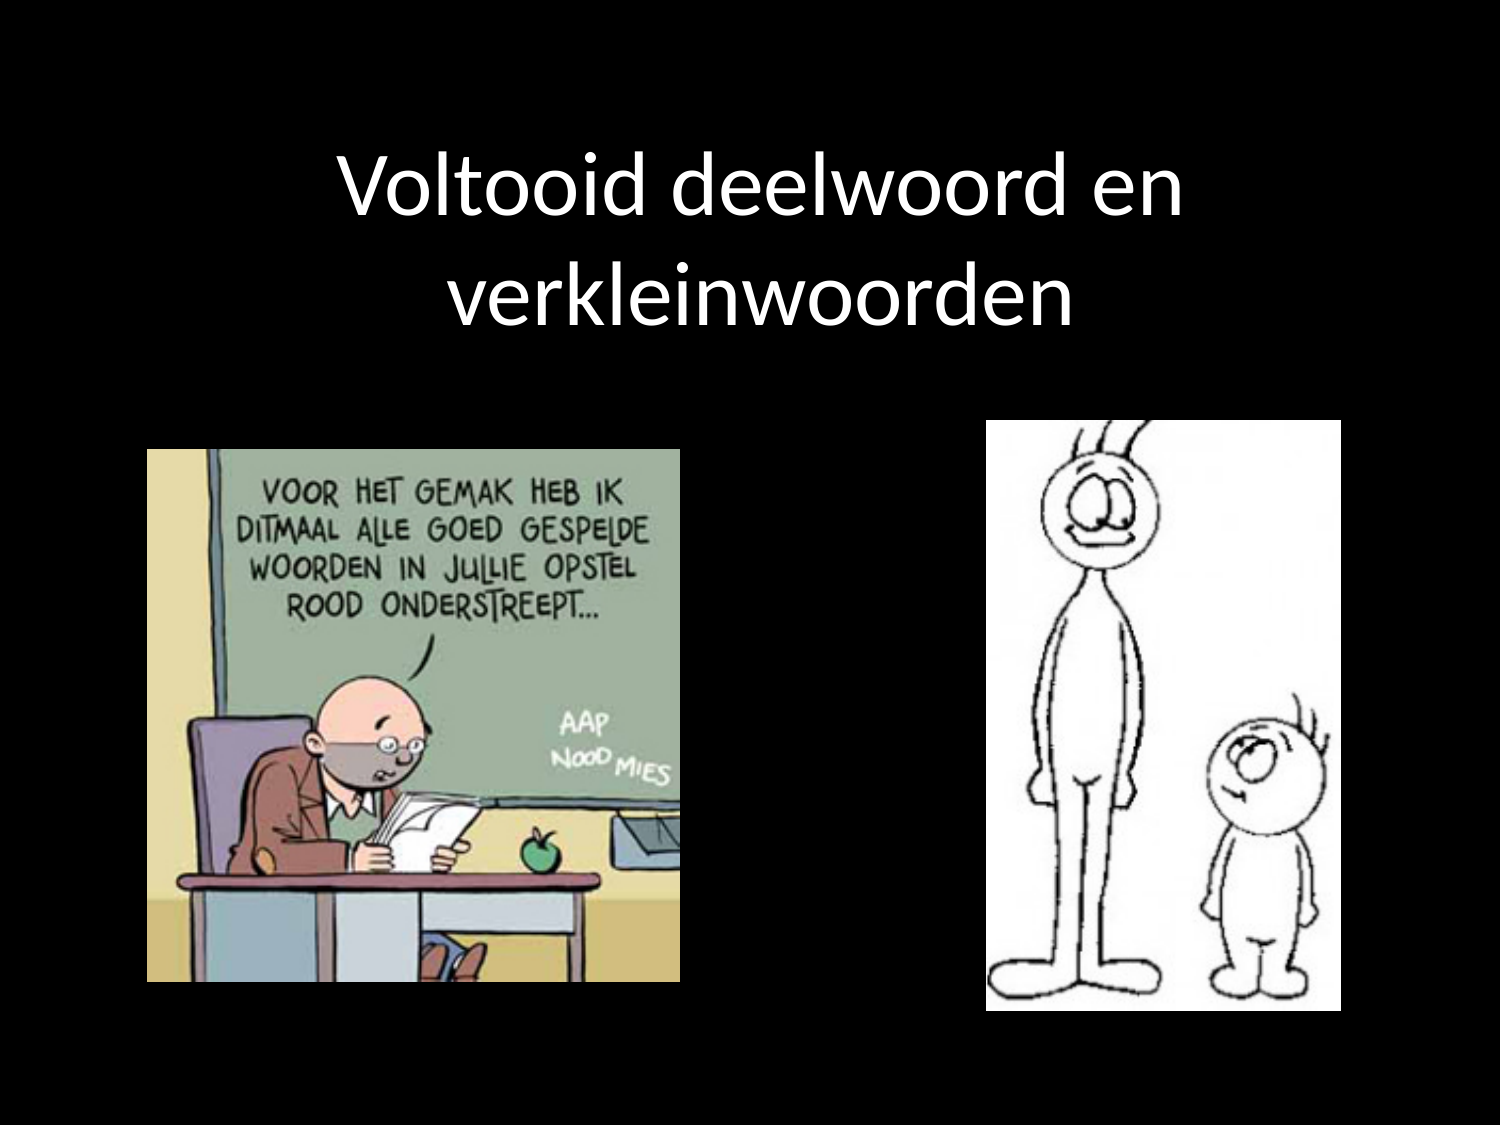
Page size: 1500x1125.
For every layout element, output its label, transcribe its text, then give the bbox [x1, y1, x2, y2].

picture [985, 420, 1341, 1012]
title Voltooid deelwoord en verkleinwoorden [123, 113, 1399, 355]
picture [147, 449, 680, 982]
